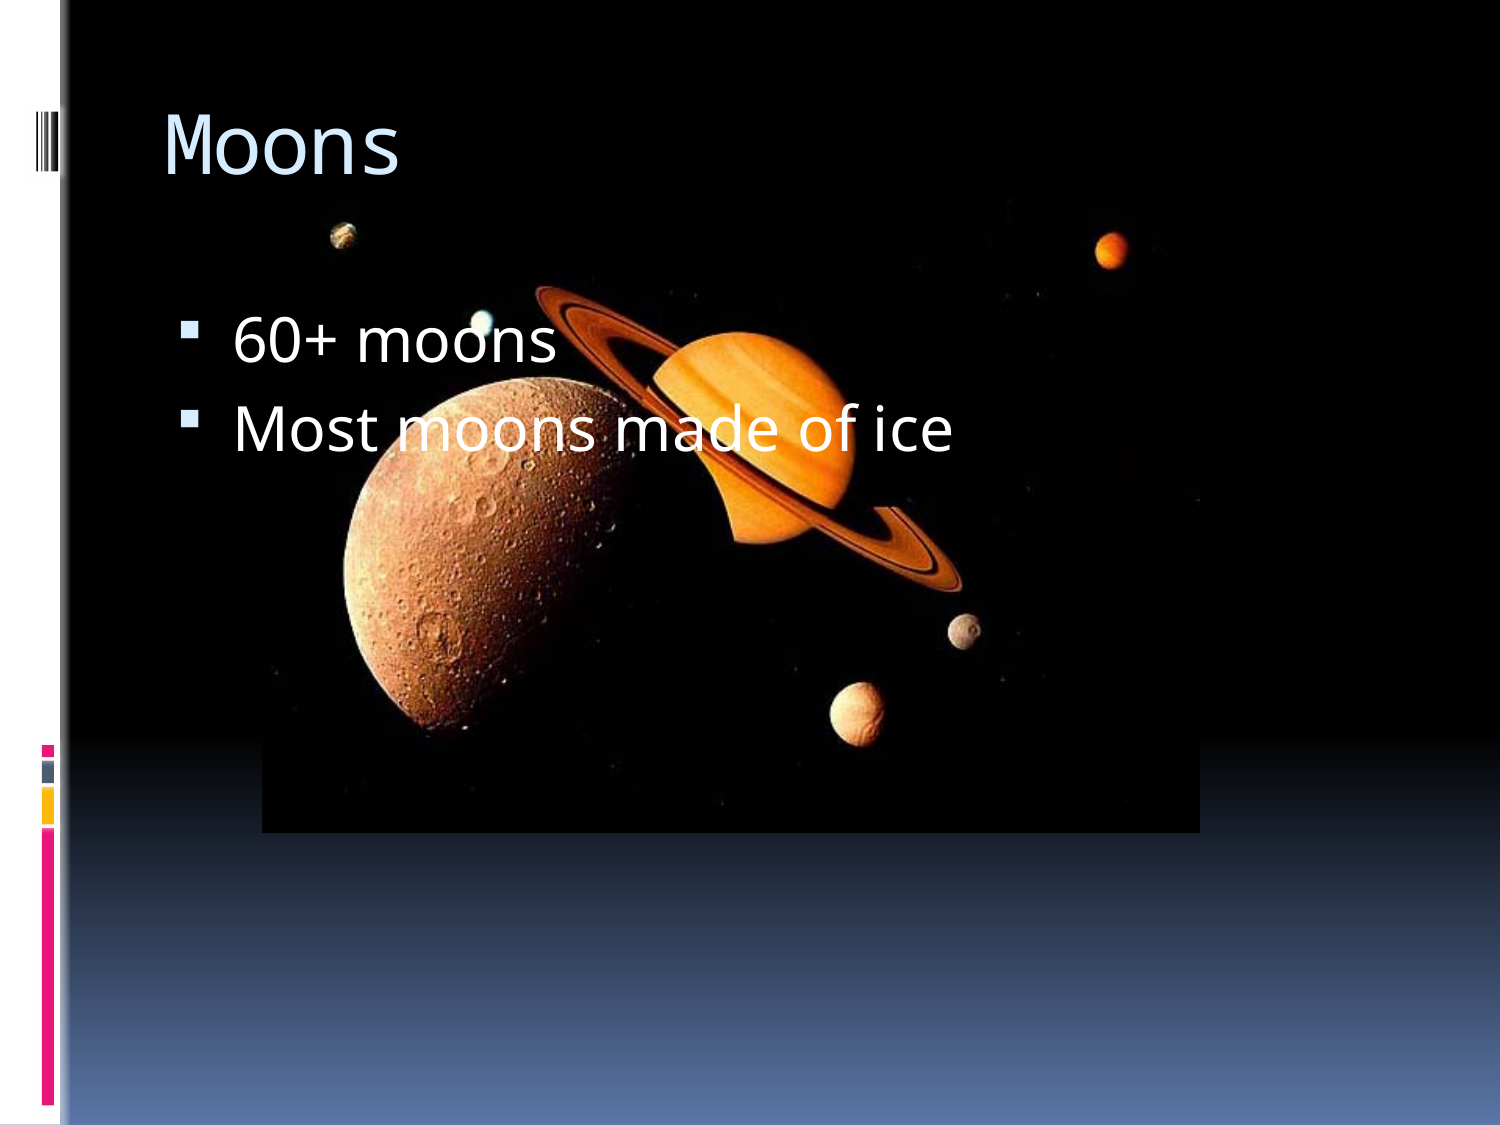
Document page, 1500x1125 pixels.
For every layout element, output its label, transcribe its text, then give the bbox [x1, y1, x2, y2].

picture [262, 199, 1201, 834]
title Moons [150, 83, 1425, 234]
list 60+ moons Most moons made of ice [150, 292, 1425, 1043]
